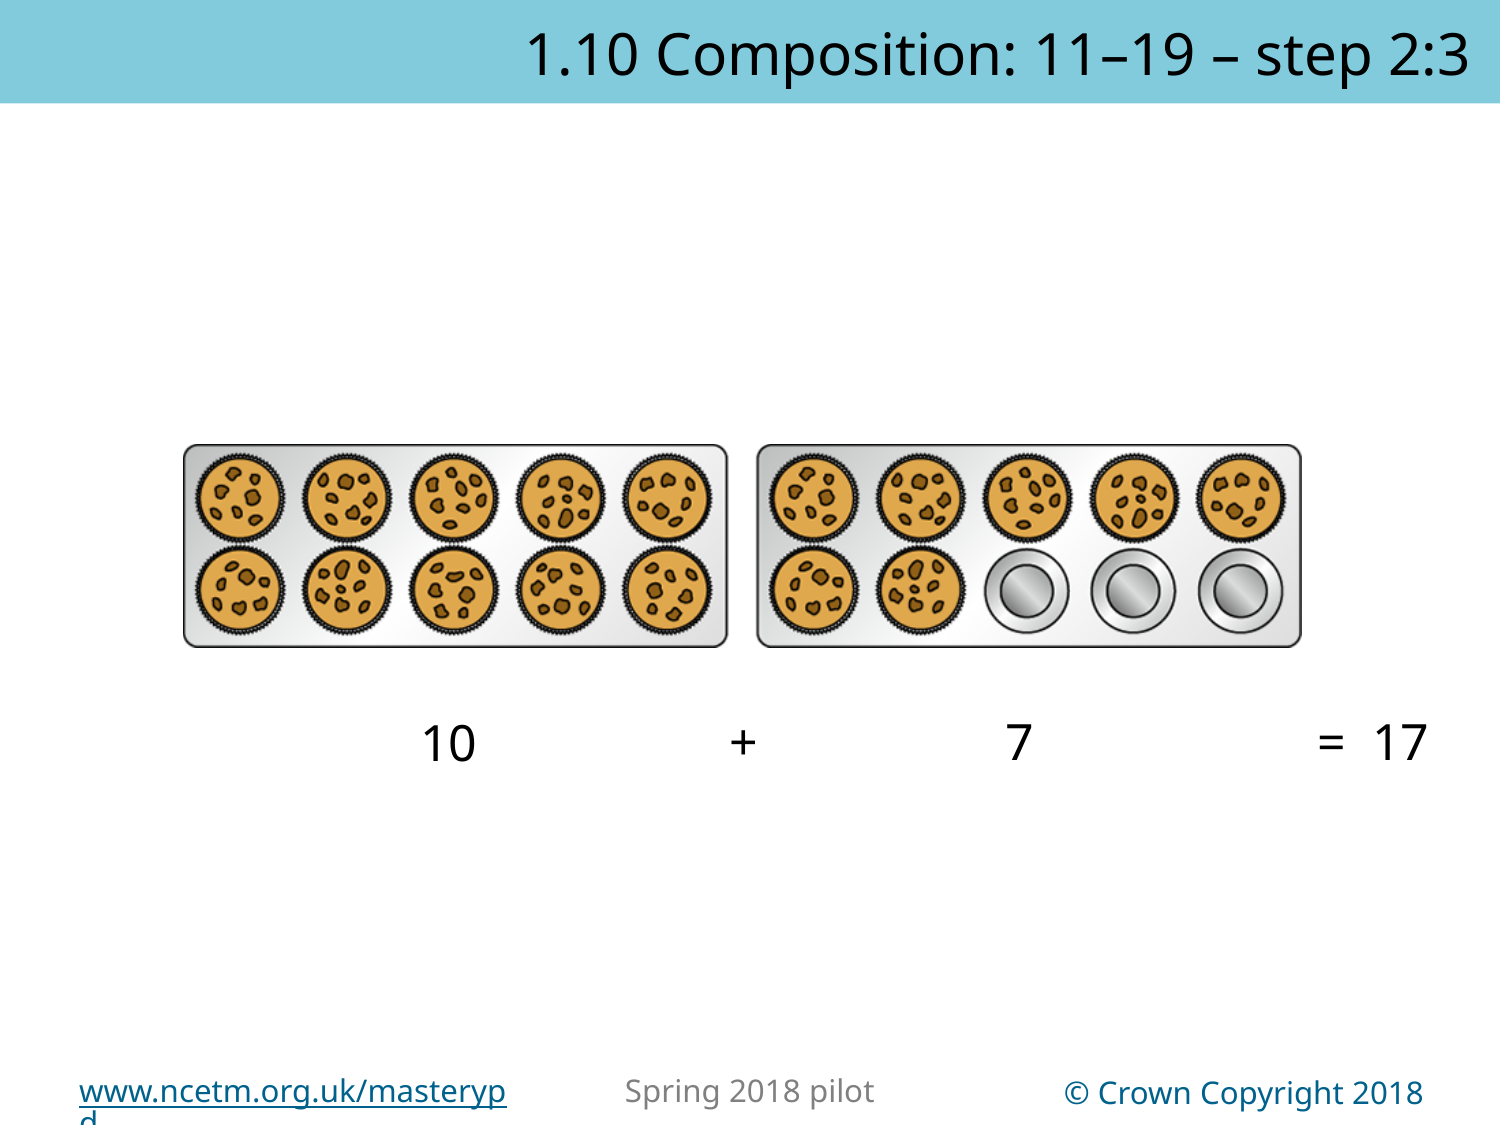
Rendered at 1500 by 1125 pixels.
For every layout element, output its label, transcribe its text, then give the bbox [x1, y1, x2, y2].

text_box 7 [966, 703, 1073, 779]
picture [182, 444, 1302, 649]
list 1.10 Composition: 11–19 – step 2:3 [0, 0, 1500, 104]
text_box = 17 [1281, 703, 1466, 779]
text_box 10 [395, 704, 502, 780]
text_box + [690, 703, 798, 779]
